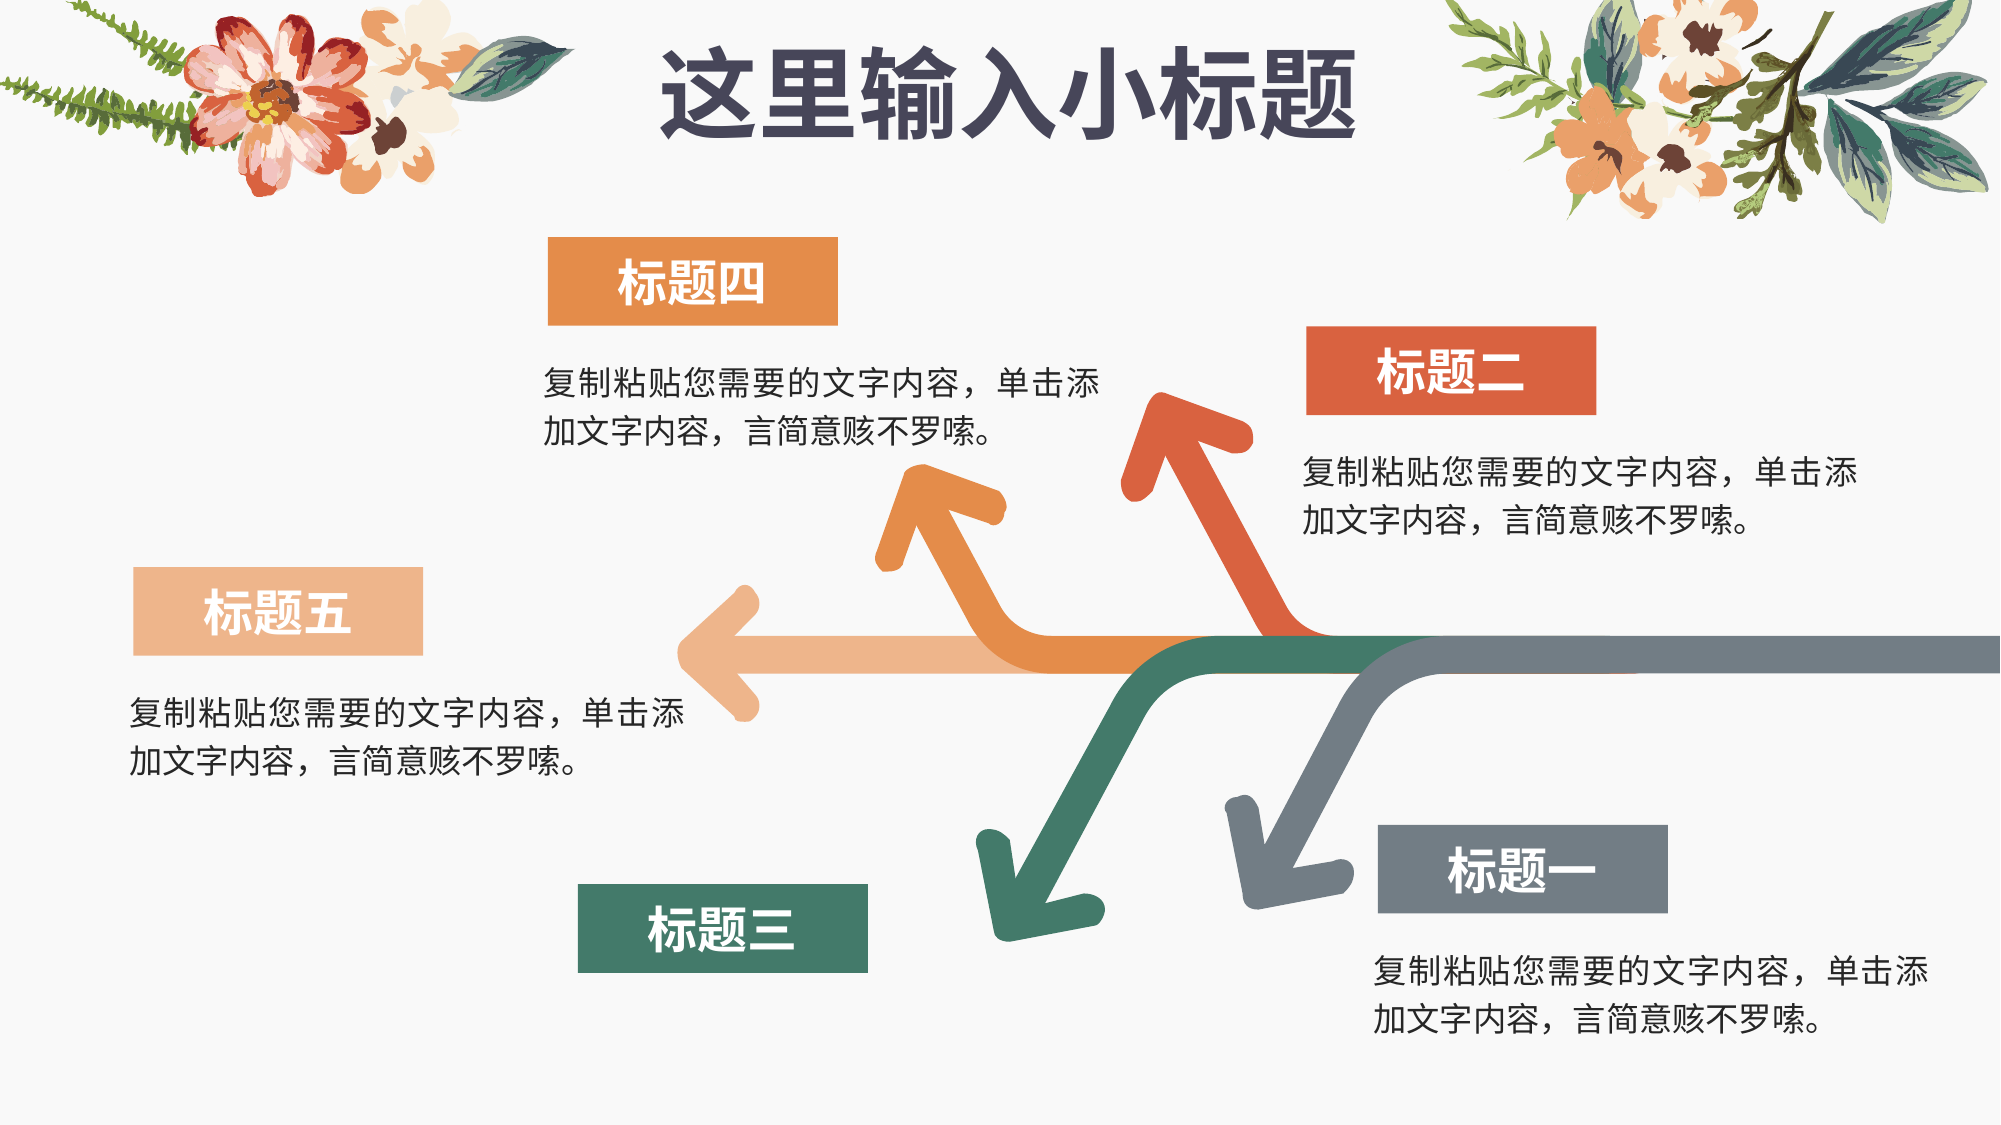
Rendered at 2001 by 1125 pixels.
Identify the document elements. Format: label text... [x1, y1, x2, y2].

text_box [676, 582, 972, 722]
text_box 标题四 [547, 236, 839, 327]
text_box 标题一 [1630, 824, 1669, 914]
picture [0, 0, 577, 197]
text_box 复制粘贴您需要的文字内容，单击添加文字内容，言简意赅不罗嗦。 [114, 676, 701, 788]
text_box 复制粘贴您需要的文字内容，单击添加文字内容，言简意赅不罗嗦。 [1358, 934, 1945, 1045]
text_box 标题五 [132, 566, 424, 657]
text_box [871, 464, 1120, 674]
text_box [1120, 388, 1651, 674]
text_box 复制粘贴您需要的文字内容，单击添加文字内容，言简意赅不罗嗦。 [1651, 436, 1874, 547]
text_box 这里输入小标题 [643, 23, 1374, 159]
text_box 标题三 [577, 883, 869, 974]
picture [1441, 0, 1990, 224]
text_box 复制粘贴您需要的文字内容，单击添加文字内容，言简意赅不罗嗦。 [528, 346, 1115, 458]
text_box 标题二 [1305, 325, 1597, 388]
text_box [972, 635, 1630, 942]
text_box [1651, 635, 2000, 674]
